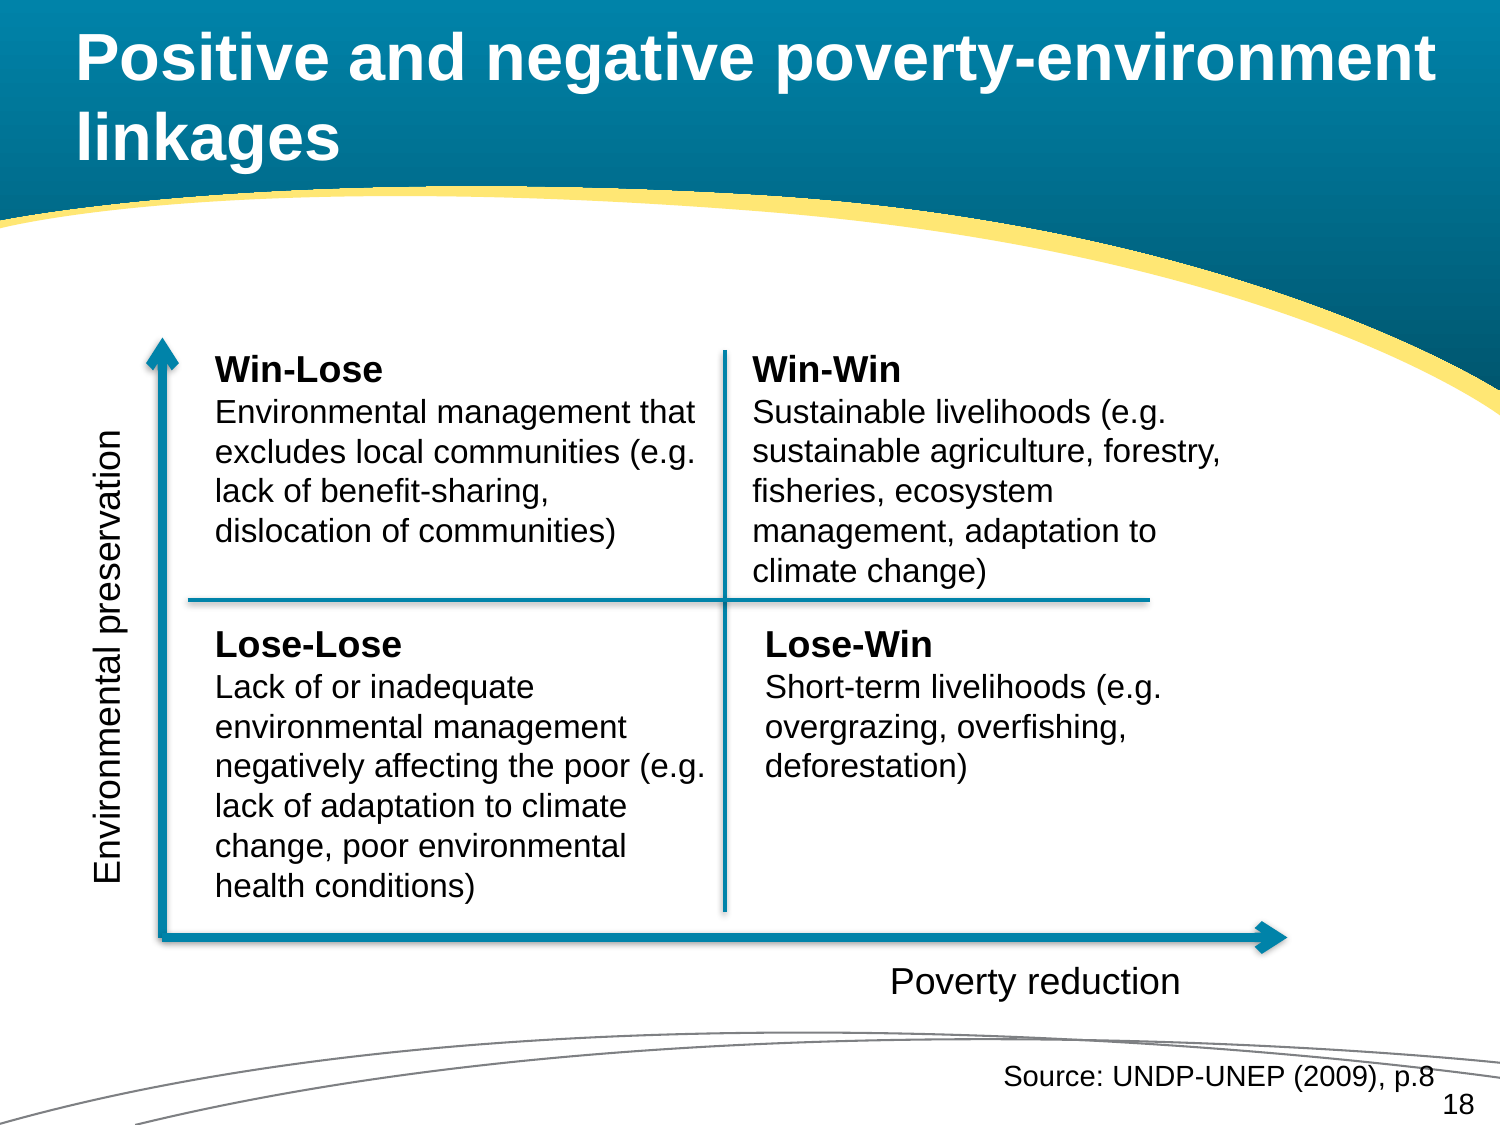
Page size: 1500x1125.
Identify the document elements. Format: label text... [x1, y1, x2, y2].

text_box Win-Lose Environmental management that excludes local communities (e.g. lack of benefit-sharing, dislocation of communities) [199, 337, 713, 557]
text_box Environmental preservation [74, 350, 135, 901]
text_box Lose-Win Short-term livelihoods (e.g. overgrazing, overfishing, deforestation) [749, 612, 1275, 792]
title Positive and negative poverty-environment linkages [74, 0, 1476, 188]
text_box Win-Win Sustainable livelihoods (e.g. sustainable agriculture, forestry, fisheries, ecosystem management, adaptation to climate change) [737, 337, 1238, 597]
text_box Lose-Lose Lack of or inadequate environmental management negatively affecting the poor (e.g. lack of adaptation to climate change, poor environmental health conditions) [199, 612, 720, 912]
text_box Source: UNDP-UNEP (2009), p.8 [200, 1049, 1450, 1100]
slide_number 18 [1124, 1084, 1476, 1113]
text_box Poverty reduction [875, 949, 1200, 1010]
